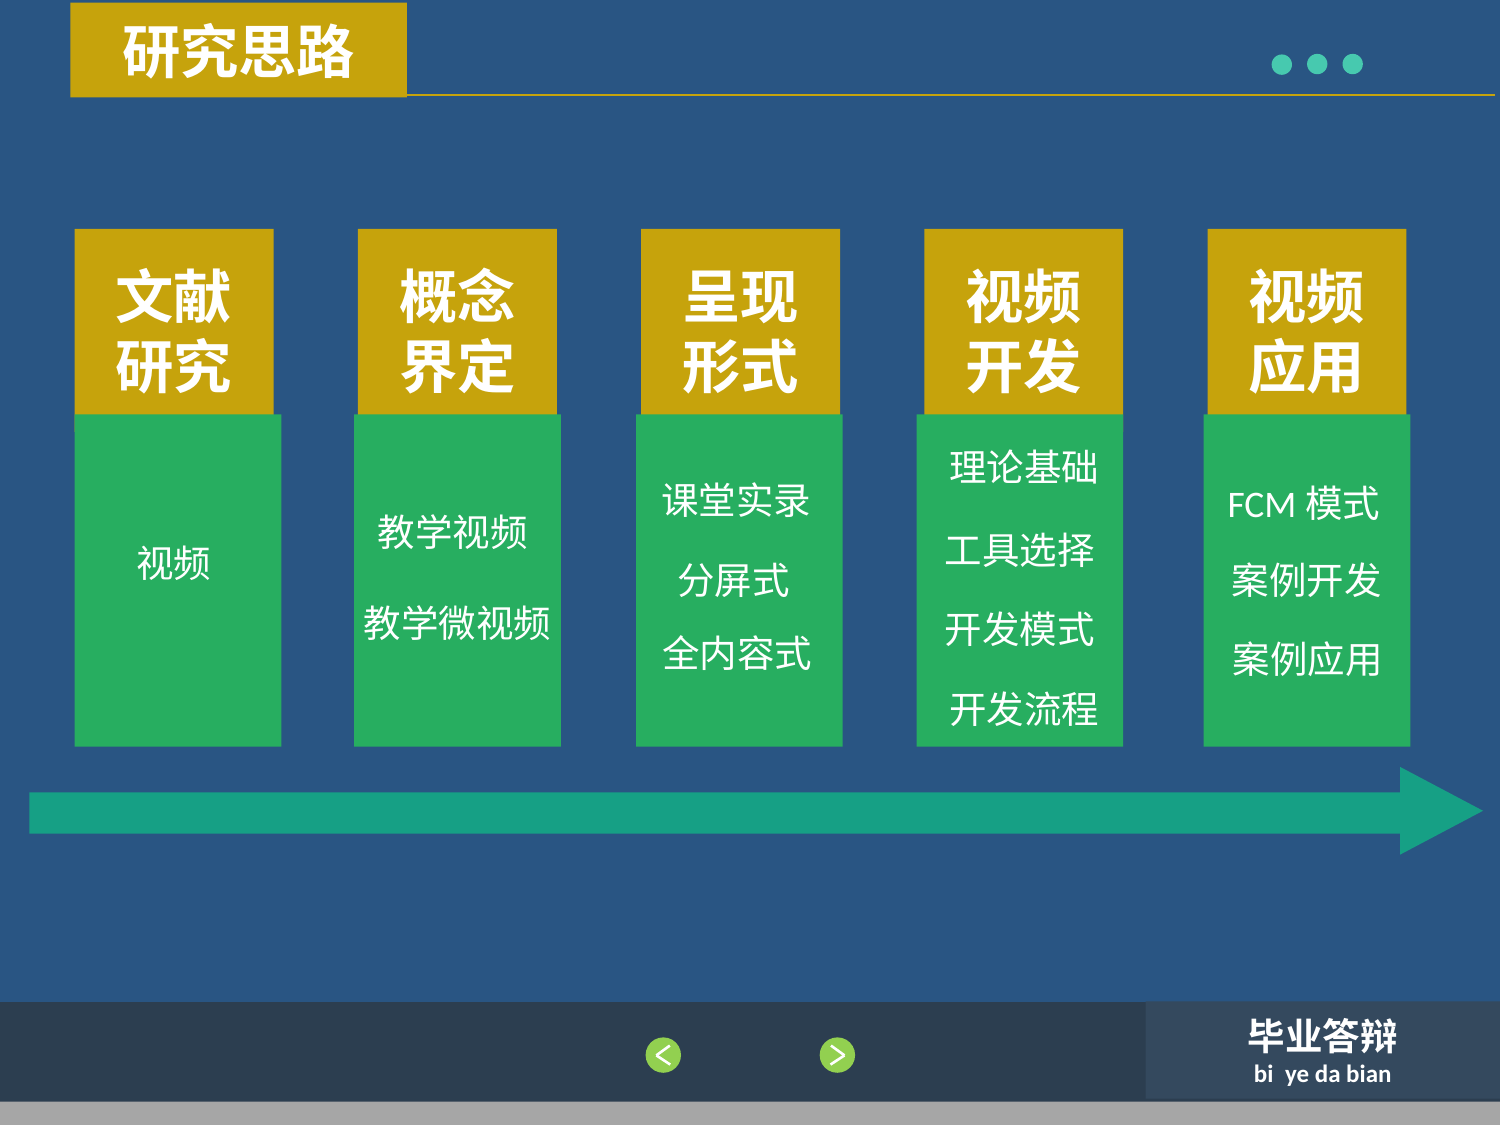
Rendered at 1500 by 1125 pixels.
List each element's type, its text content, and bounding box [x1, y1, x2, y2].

text_box [634, 412, 845, 749]
text_box [352, 653, 563, 749]
text_box [352, 412, 563, 592]
text_box 呈现形式 [639, 227, 842, 412]
text_box 视频开发 [922, 227, 1125, 412]
text_box 全内容式 [647, 623, 828, 683]
text_box 工具选择 [930, 519, 1110, 580]
text_box 分屏式 [662, 550, 805, 610]
text_box 文献研究 [73, 227, 276, 412]
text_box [29, 766, 1484, 855]
text_box [914, 412, 1125, 749]
text_box 毕业答辩 bi ye da bian [1144, 999, 1500, 1101]
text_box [645, 1037, 682, 1074]
text_box FCM模式 [1212, 472, 1396, 532]
text_box 开发流程 [934, 679, 1115, 739]
text_box 课堂实录 [646, 469, 826, 530]
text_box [70, 2, 1496, 98]
text_box [73, 412, 283, 749]
text_box [0, 1100, 1500, 1125]
text_box 开发模式 [930, 598, 1110, 659]
text_box 概念界定 [356, 227, 559, 412]
text_box [0, 1000, 1144, 1100]
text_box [819, 1037, 856, 1074]
text_box 视频应用 [1205, 227, 1409, 412]
text_box 案例开发 [1217, 550, 1397, 610]
text_box 案例应用 [1218, 628, 1398, 689]
text_box [1202, 412, 1412, 749]
text_box 理论基础 [934, 436, 1115, 497]
text_box 教学视频 [363, 501, 543, 562]
text_box 教学微视频 [348, 592, 566, 653]
text_box 视频 [121, 532, 227, 592]
